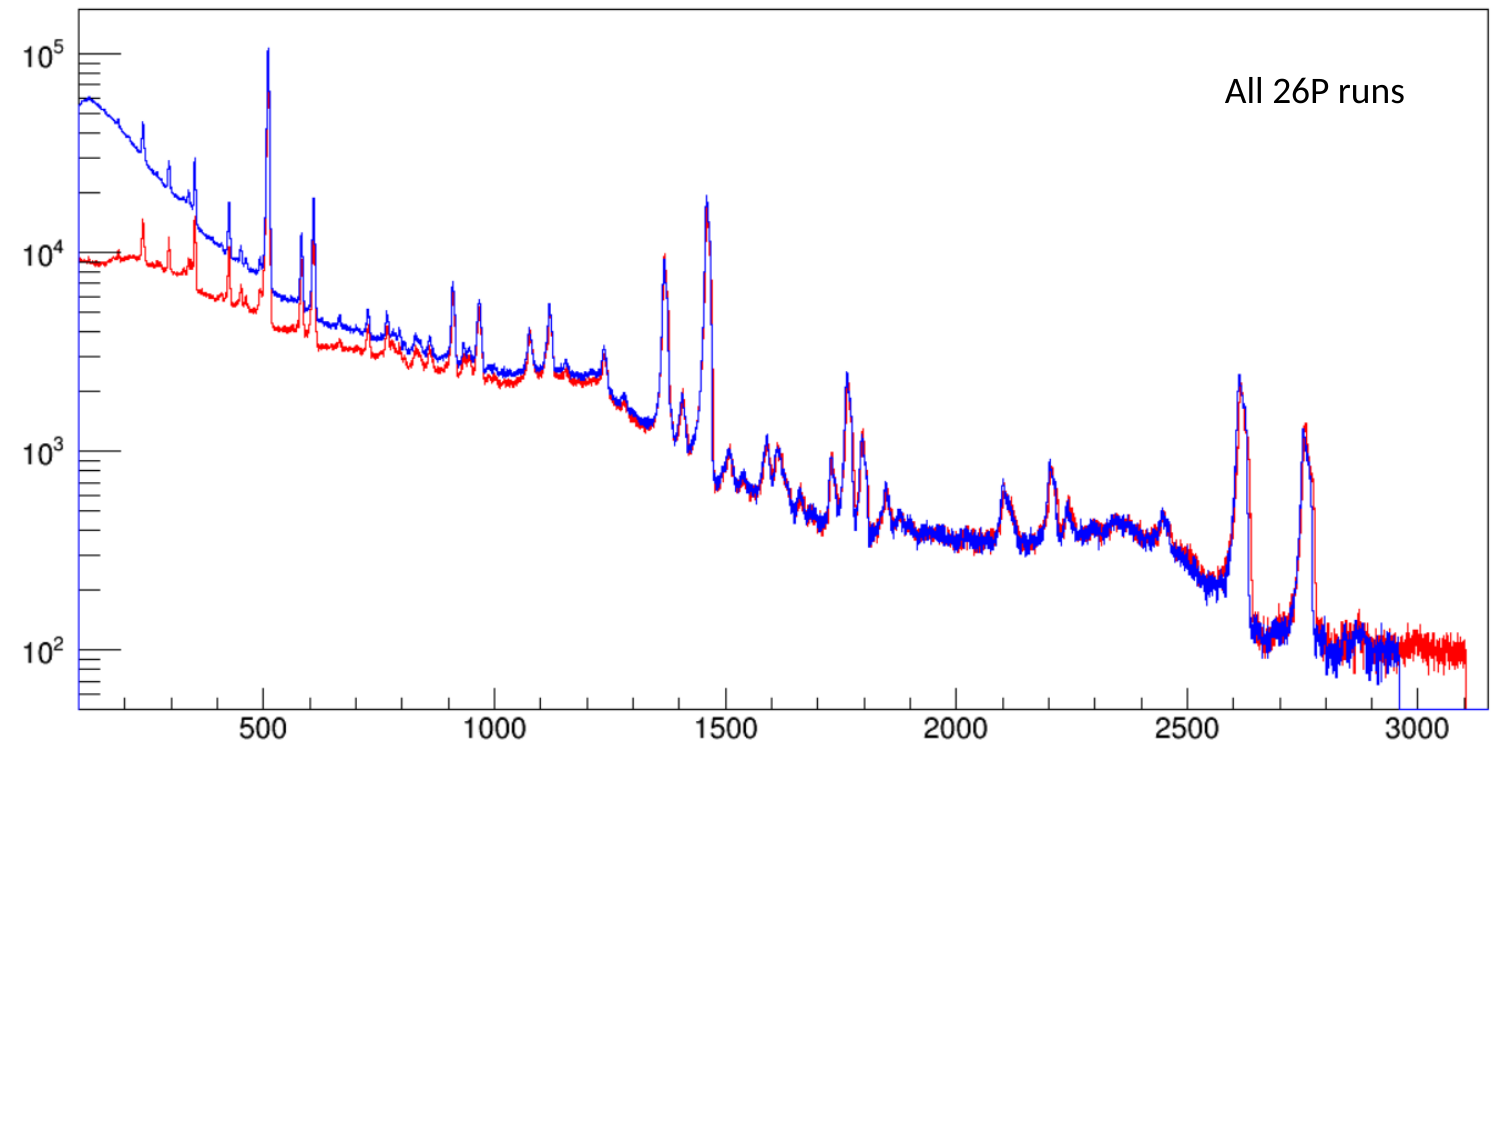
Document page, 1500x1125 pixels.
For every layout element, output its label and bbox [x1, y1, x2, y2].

picture [0, 0, 1500, 750]
